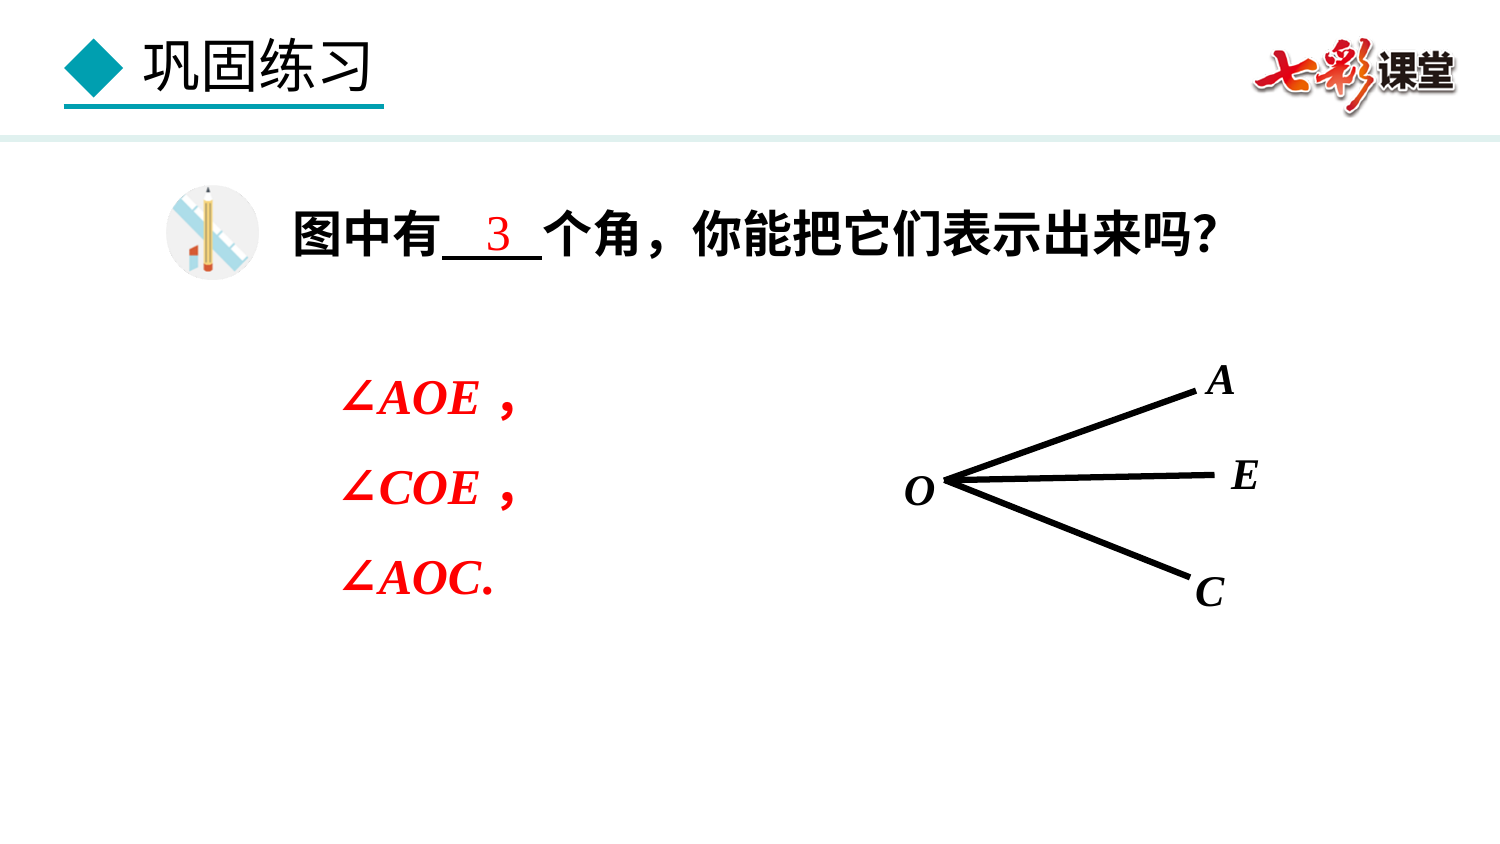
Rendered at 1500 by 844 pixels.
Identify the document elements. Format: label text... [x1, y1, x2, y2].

text_box 图中有 个角，你能把它们表示出来吗？ [277, 195, 1371, 270]
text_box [888, 343, 1266, 624]
picture [1249, 32, 1461, 118]
text_box 3 [471, 192, 516, 268]
picture [166, 185, 259, 281]
text_box ∠AOE， ∠COE， ∠AOC. [321, 326, 766, 612]
